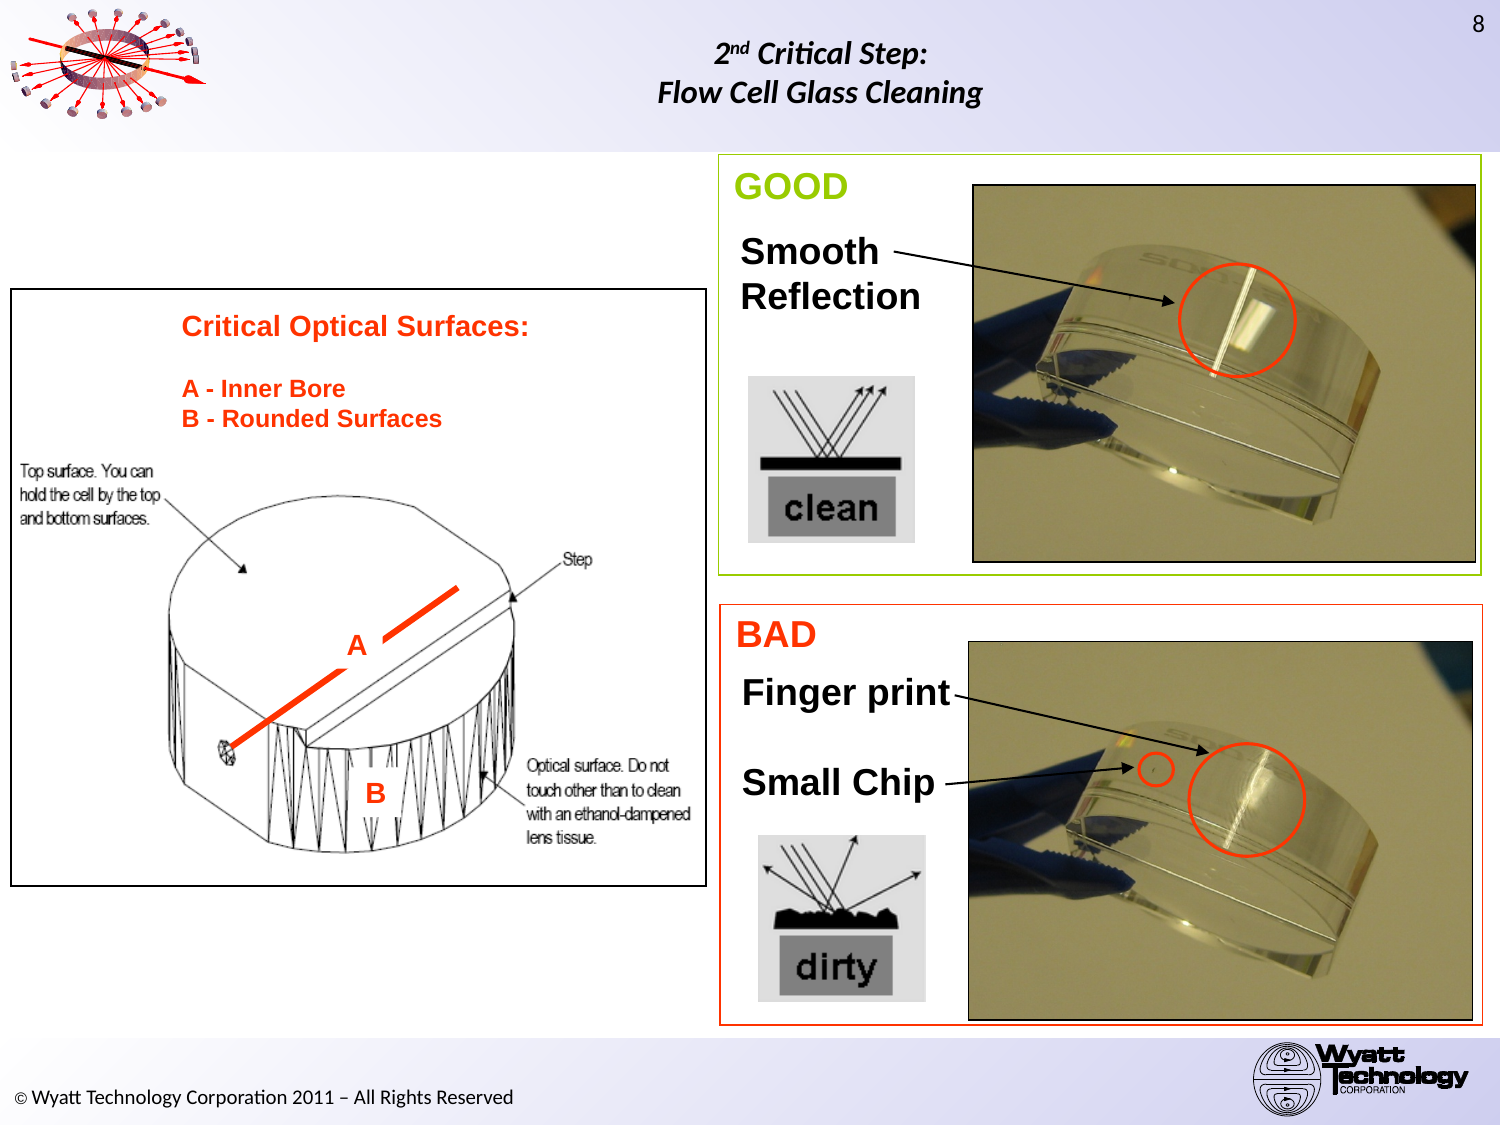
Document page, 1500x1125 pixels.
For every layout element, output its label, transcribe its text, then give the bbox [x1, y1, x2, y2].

picture [973, 185, 1475, 562]
text_box Critical Optical Surfaces: A - Inner Bore B - Rounded Surfaces [166, 300, 567, 442]
text_box [720, 604, 965, 1025]
picture [968, 642, 1472, 1020]
text_box BAD [721, 602, 832, 663]
text_box [10, 289, 707, 886]
title 2nd Critical Step: Flow Cell Glass Cleaning [217, 23, 1424, 118]
text_box [718, 154, 1482, 575]
text_box [832, 604, 1483, 1025]
text_box GOOD [719, 154, 864, 215]
picture [758, 835, 927, 1002]
picture [20, 444, 701, 875]
picture [748, 376, 915, 543]
text_box Smooth Reflection [725, 219, 937, 325]
text_box Finger print Small Chip [727, 660, 963, 811]
